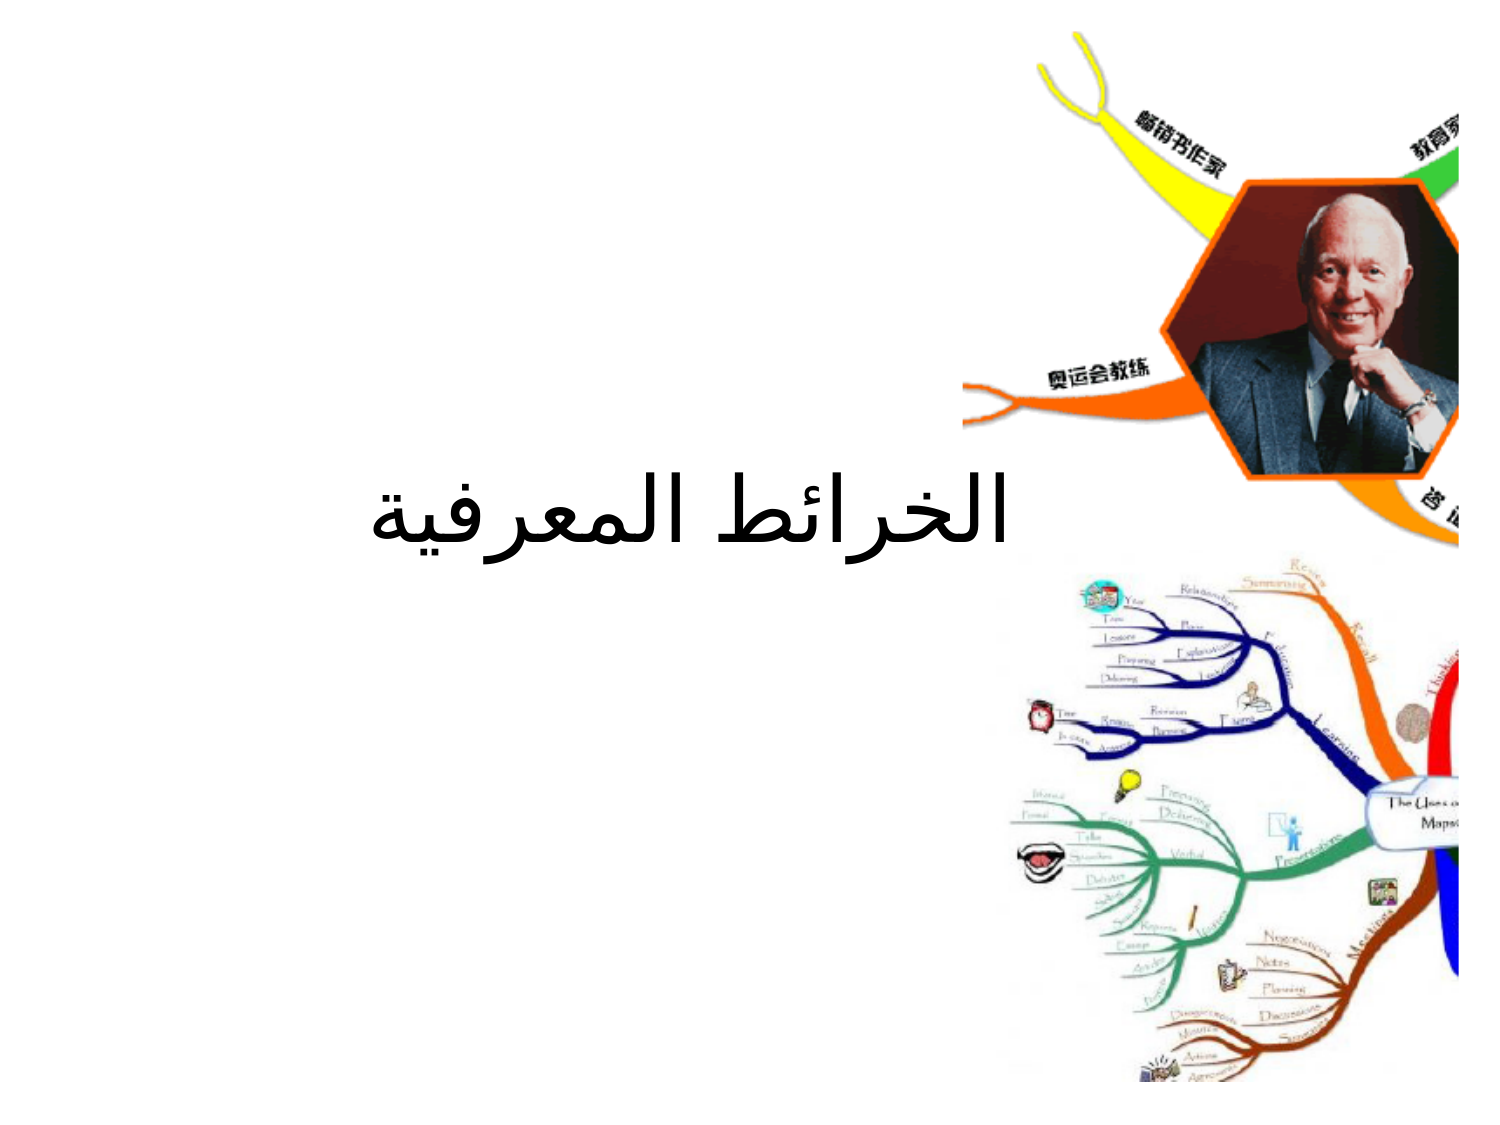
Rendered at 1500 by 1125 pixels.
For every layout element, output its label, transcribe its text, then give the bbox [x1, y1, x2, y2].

title الخرائط المعرفية [53, 385, 957, 627]
picture [962, 30, 1459, 1083]
